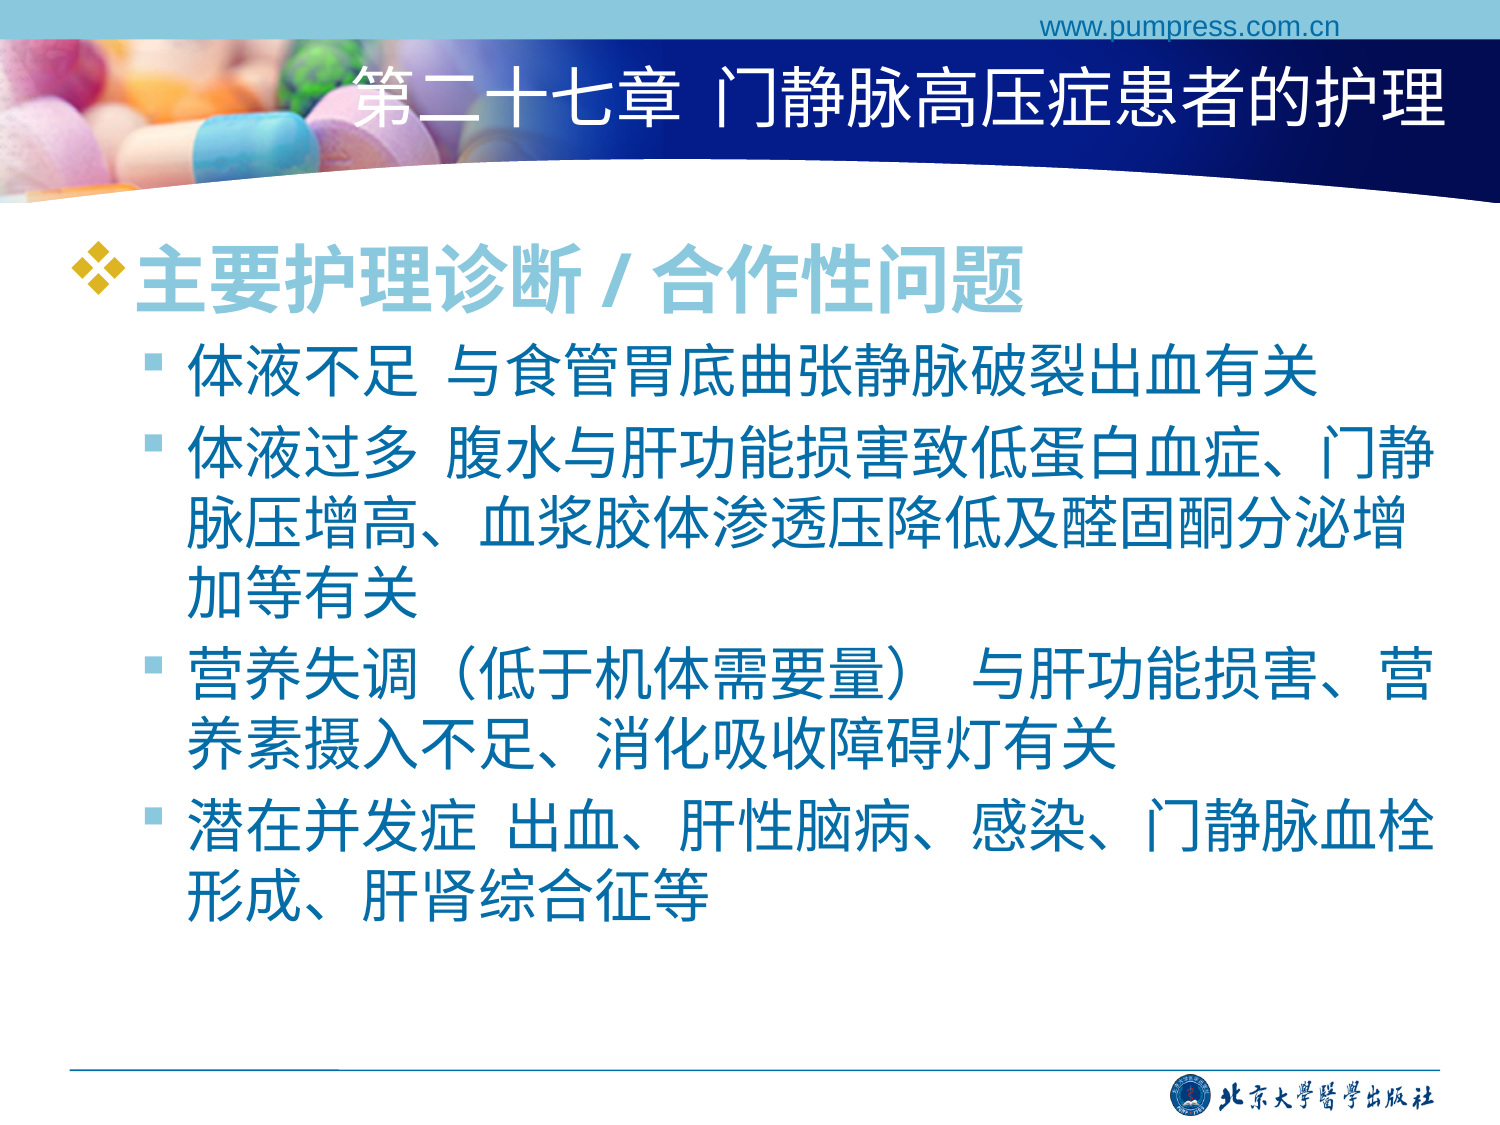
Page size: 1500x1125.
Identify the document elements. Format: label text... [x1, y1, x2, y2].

title 第二十七章 门静脉高压症患者的护理 [137, 49, 1463, 143]
picture [1170, 1074, 1436, 1118]
picture [0, 40, 1500, 203]
slide_number www.pumpress.com.cn [1025, 0, 1463, 38]
list 主要护理诊断/合作性问题 体液不足 与食管胃底曲张静脉破裂出血有关 体液过多 腹水与肝功能损害致低蛋白血症、门静脉压增高、血浆胶体渗透压降低及醛固酮分泌增加等有关 营养失调（低于机体需要量） 与肝功能损害、营养素摄入不足、消化吸收障碍灯有关 潜在并发症 出血、肝性脑病、感染、门静脉血栓形成、肝肾综合征等 [49, 224, 1463, 1026]
